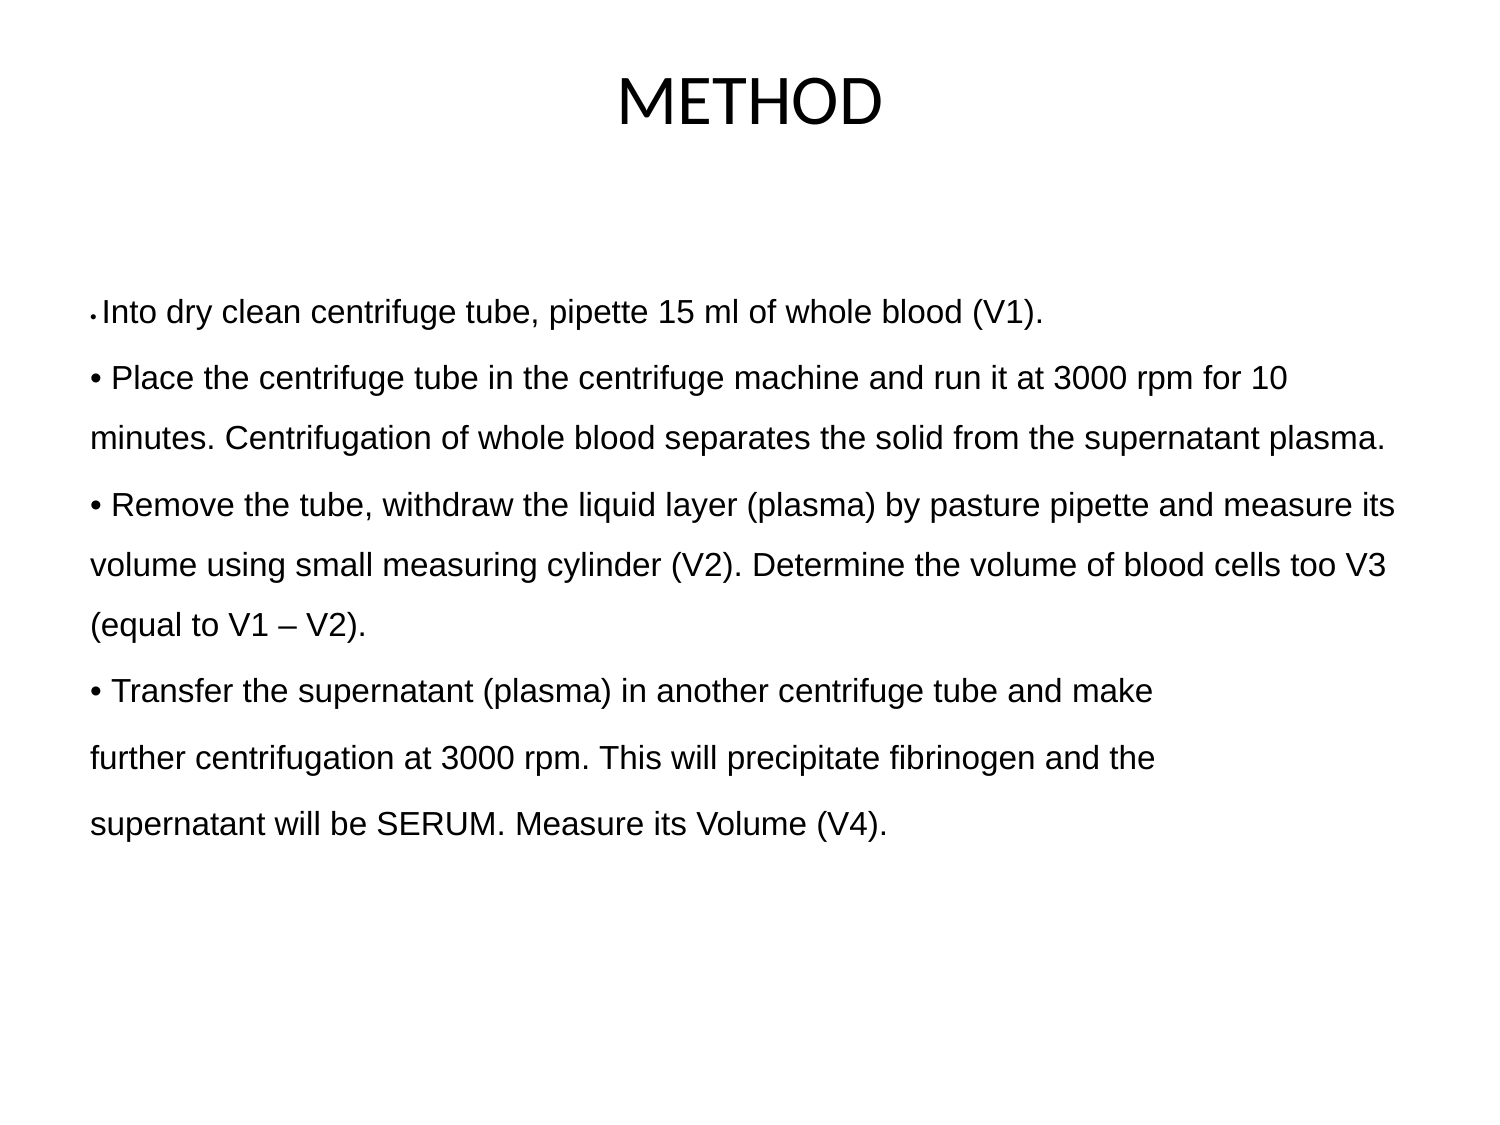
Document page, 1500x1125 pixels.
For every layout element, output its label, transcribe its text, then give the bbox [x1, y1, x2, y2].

title METHOD [75, 45, 1425, 233]
list • Into dry clean centrifuge tube, pipette 15 ml of whole blood (V1). • Place the centrifuge tube in the centrifuge machine and run it at 3000 rpm for 10 minutes. Centrifugation of whole blood separates the solid from the supernatant plasma. • Remove the tube, withdraw the liquid layer (plasma) by pasture pipette and measure its volume using small measuring cylinder (V2). Determine the volume of blood cells too V3 (equal to V1 – V2). • Transfer the supernatant (plasma) in another centrifuge tube and make further centrifugation at 3000 rpm. This will precipitate fibrinogen and the supernatant will be SERUM. Measure its Volume (V4). [75, 262, 1425, 1005]
